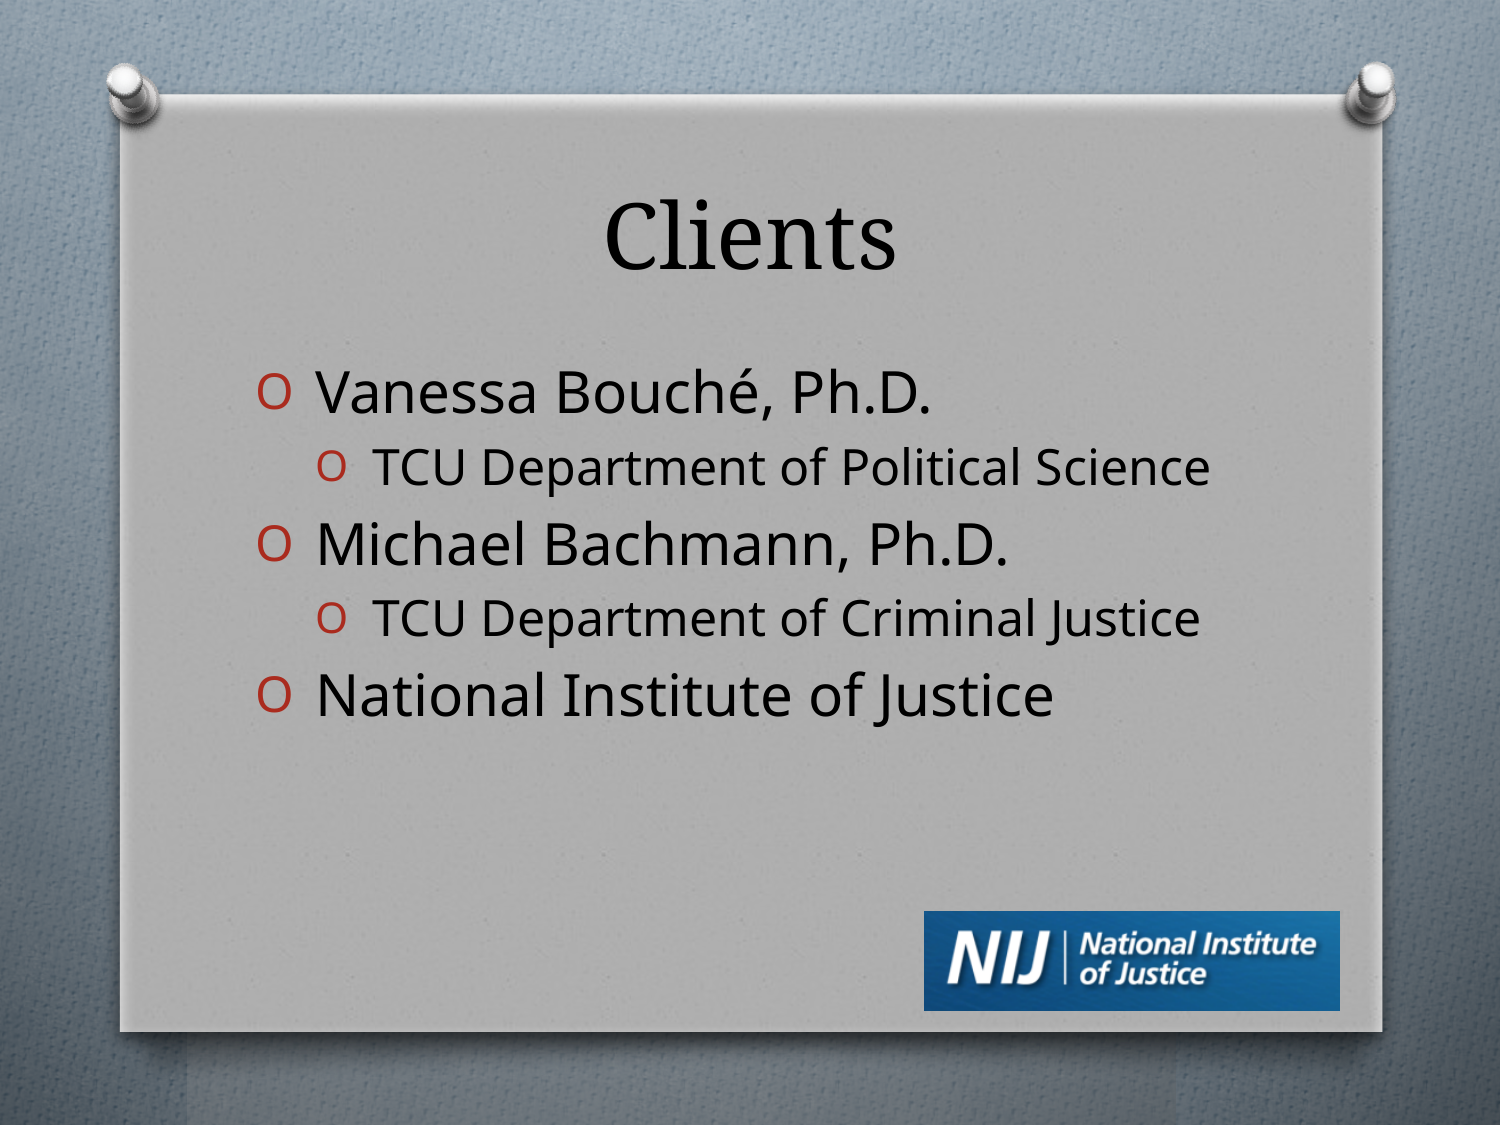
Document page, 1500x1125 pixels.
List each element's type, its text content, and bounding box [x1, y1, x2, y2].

picture [923, 911, 1340, 1011]
picture [75, 29, 198, 153]
title Clients [179, 134, 1323, 332]
list Vanessa Bouché, Ph.D. TCU Department of Political Science Michael Bachmann, Ph.D. TCU Department of Criminal Justice National Institute of Justice [240, 347, 1257, 939]
picture [1317, 35, 1439, 156]
